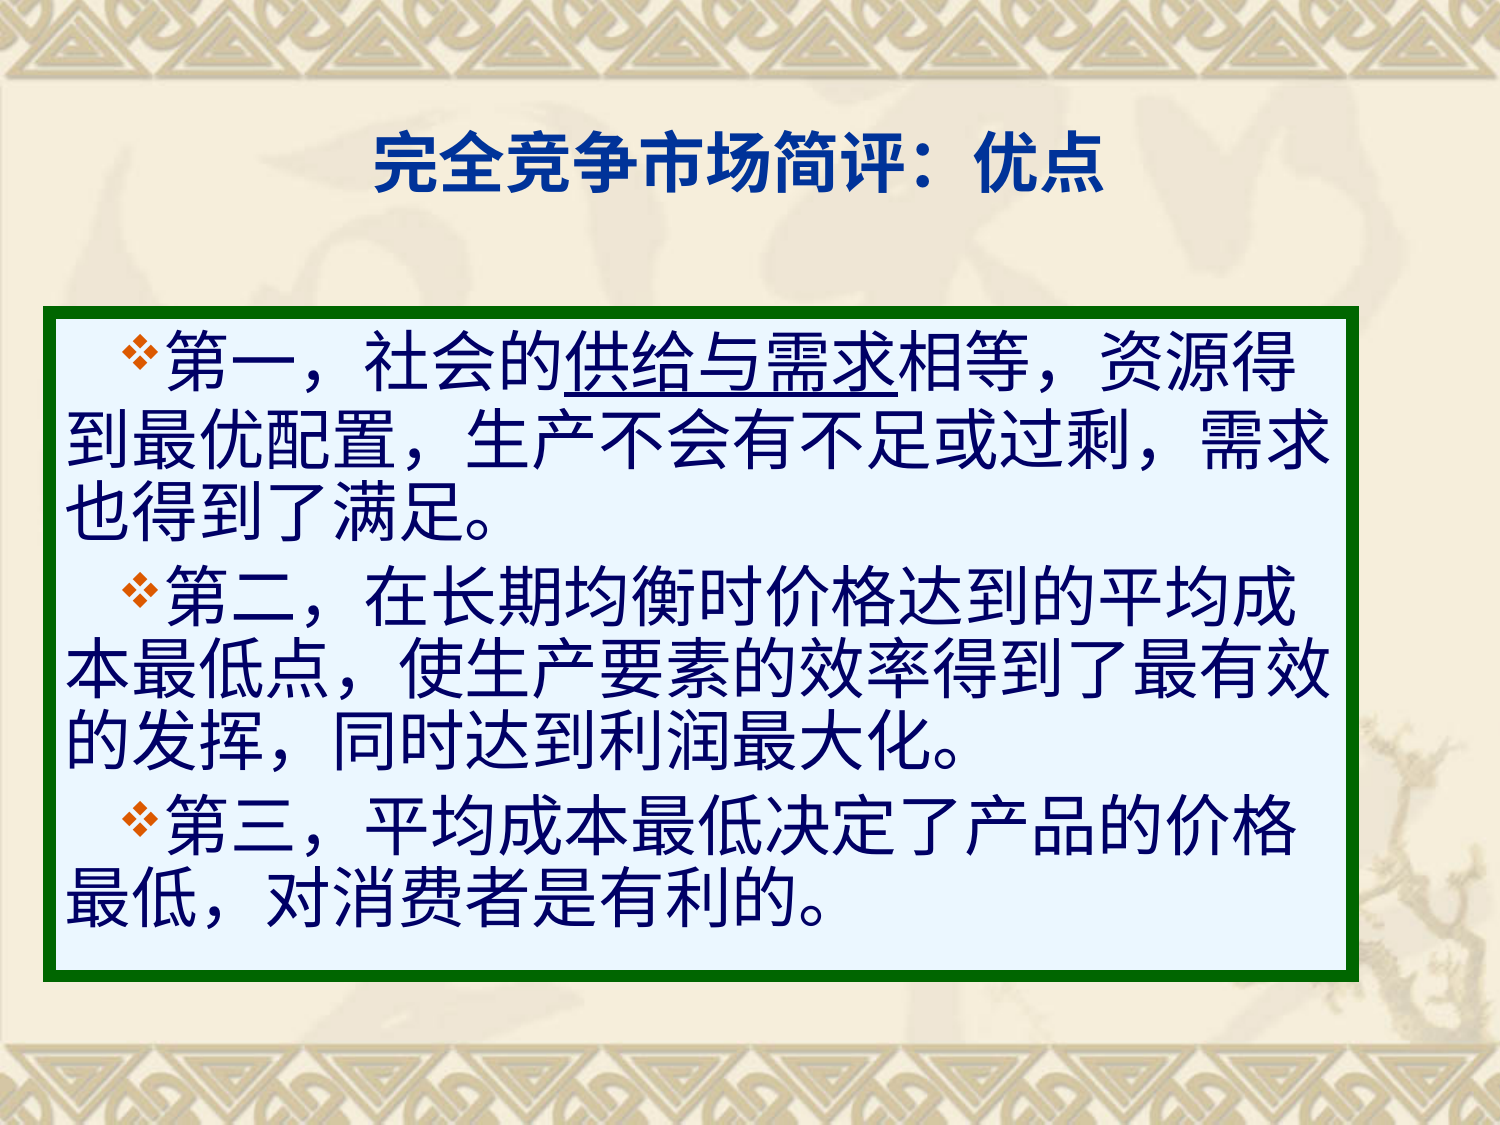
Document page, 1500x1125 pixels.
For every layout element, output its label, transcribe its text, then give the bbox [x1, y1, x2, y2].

list 第一，社会的供给与需求相等，资源得到最优配置，生产不会有不足或过剩，需求也得到了满足。 第二，在长期均衡时价格达到的平均成本最低点，使生产要素的效率得到了最有效的发挥，同时达到利润最大化。 第三，平均成本最低决定了产品的价格最低，对消费者是有利的。 [49, 312, 1353, 977]
picture [0, 0, 1500, 1125]
title 完全竞争市场简评：优点 [53, 78, 1426, 208]
